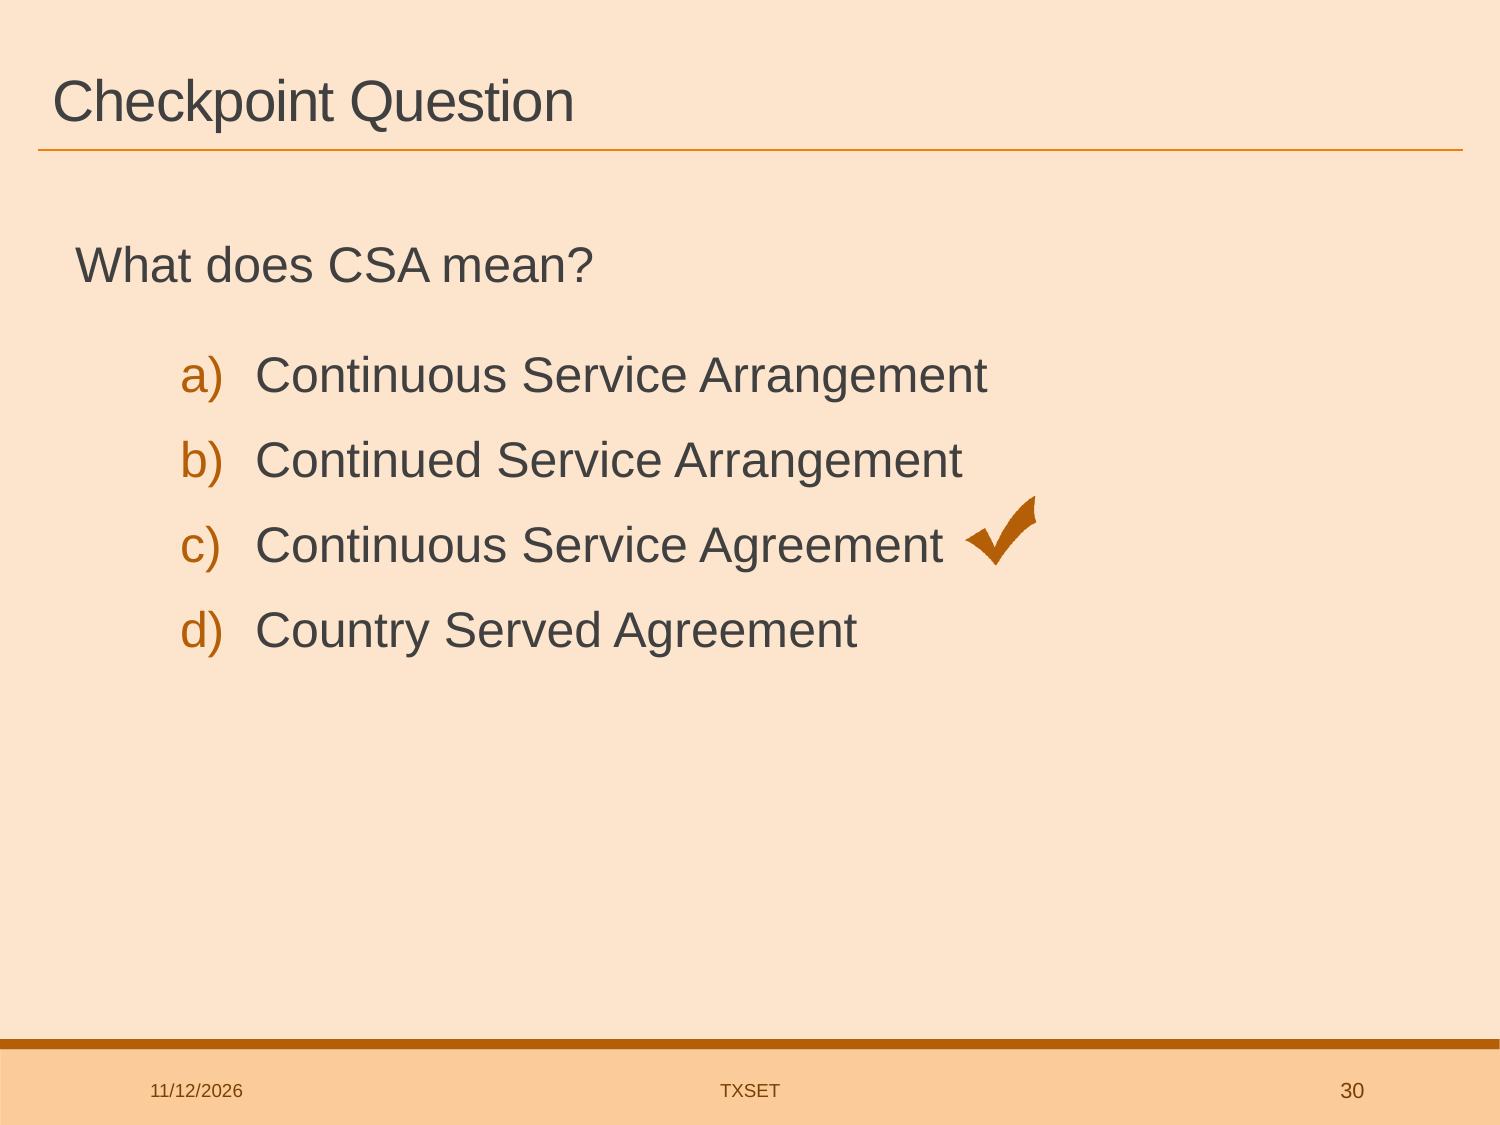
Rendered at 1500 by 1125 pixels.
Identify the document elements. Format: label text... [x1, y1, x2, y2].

title Checkpoint Question [37, 37, 1275, 141]
picture [963, 493, 1038, 567]
footer TxSET [453, 1059, 1047, 1120]
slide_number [135, 1059, 440, 1120]
slide_number 30 [1218, 1059, 1380, 1120]
text_box What does CSA mean? Continuous Service Arrangement Continued Service Arrangement Continuous Service Agreement Country Served Agreement [74, 224, 1460, 1002]
